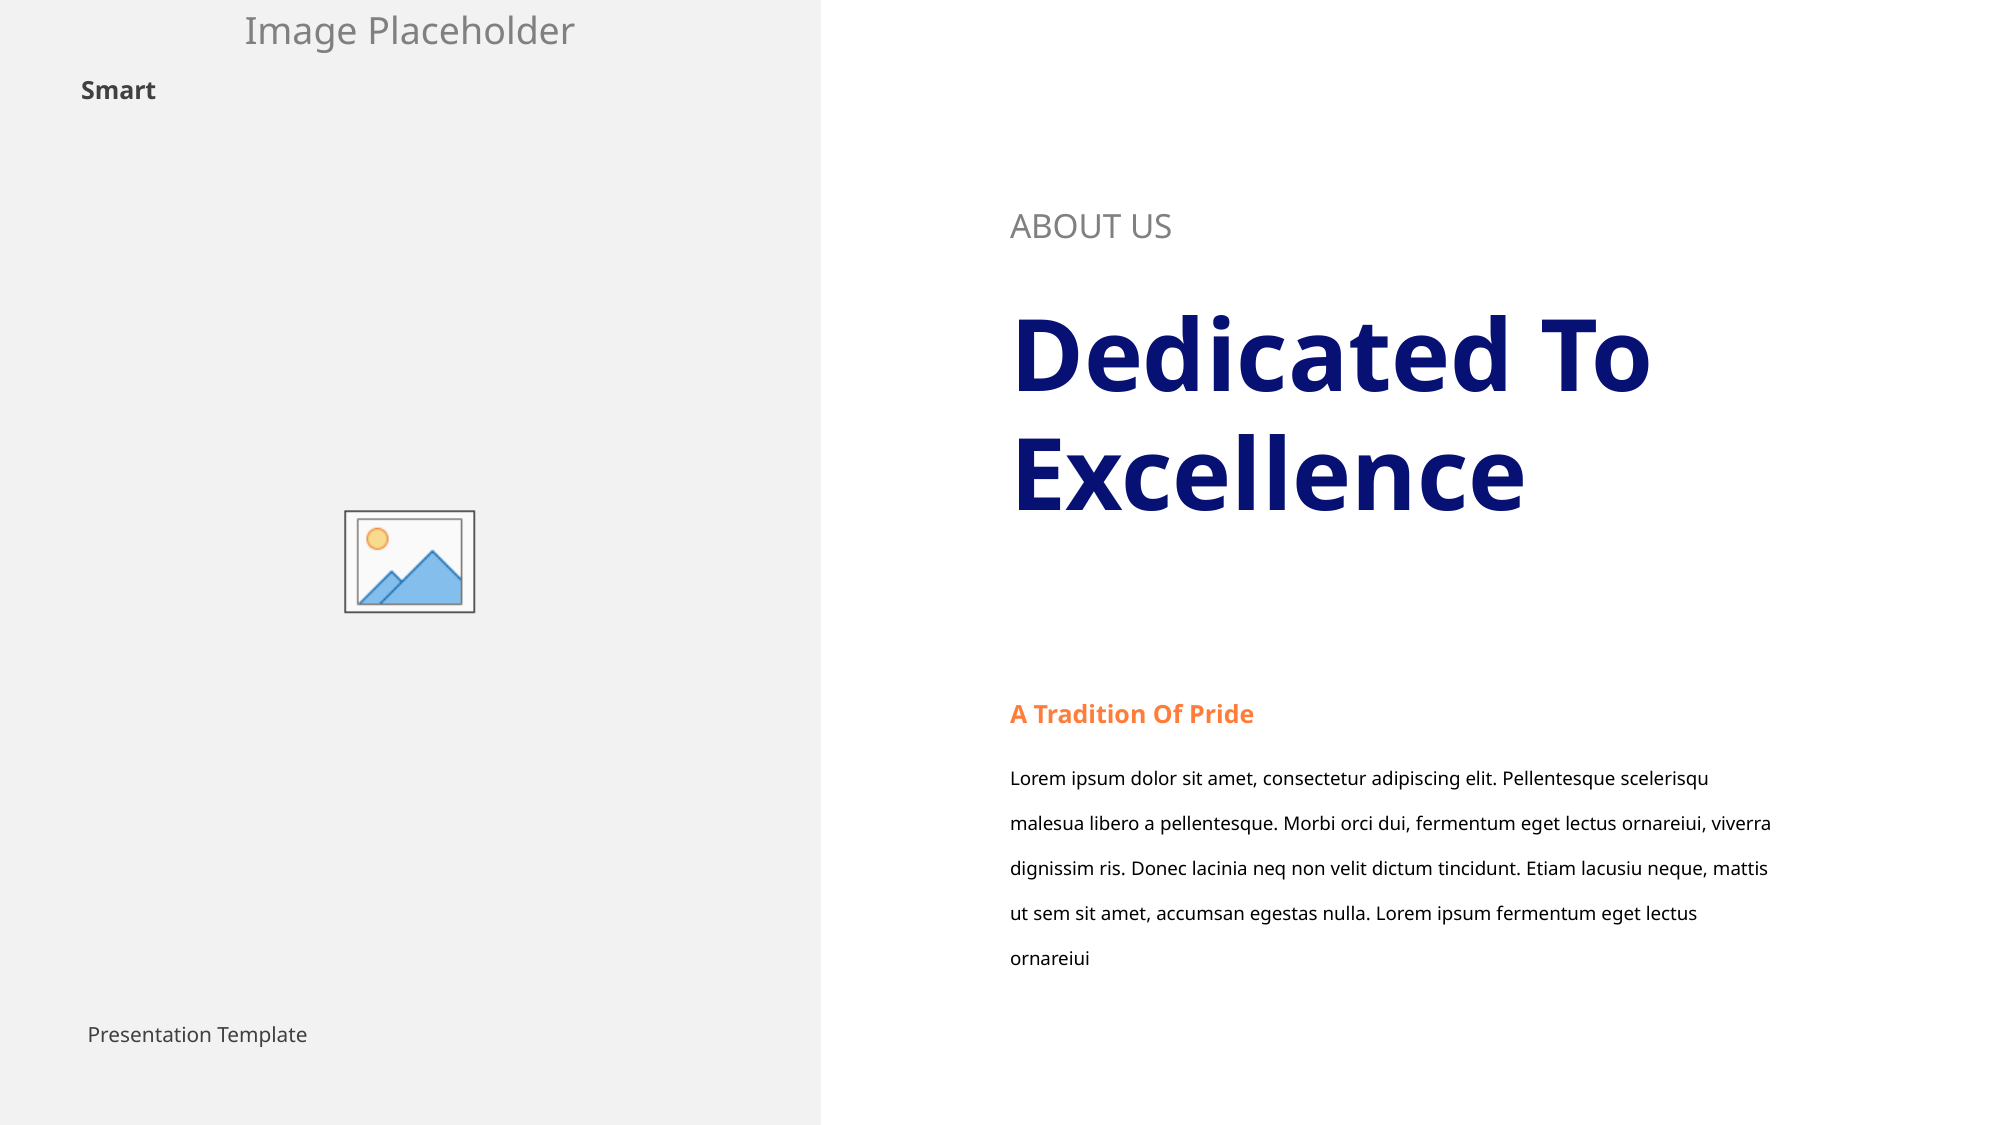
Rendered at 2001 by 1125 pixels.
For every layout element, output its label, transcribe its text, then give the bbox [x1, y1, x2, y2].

text_box ABOUT US [995, 198, 1221, 253]
text_box Lorem ipsum dolor sit amet, consectetur adipiscing elit. Pellentesque scelerisqu malesua libero a pellentesque. Morbi orci dui, fermentum eget lectus ornareiui, viverra dignissim ris. Donec lacinia neq non velit dictum tincidunt. Etiam lacusiu neque, mattis ut sem sit amet, accumsan egestas nulla. Lorem ipsum fermentum eget lectus ornareiui [995, 736, 1796, 977]
picture [0, 0, 821, 1125]
text_box Dedicated To Excellence [995, 283, 1815, 539]
text_box A Tradition Of Pride [995, 691, 1286, 736]
